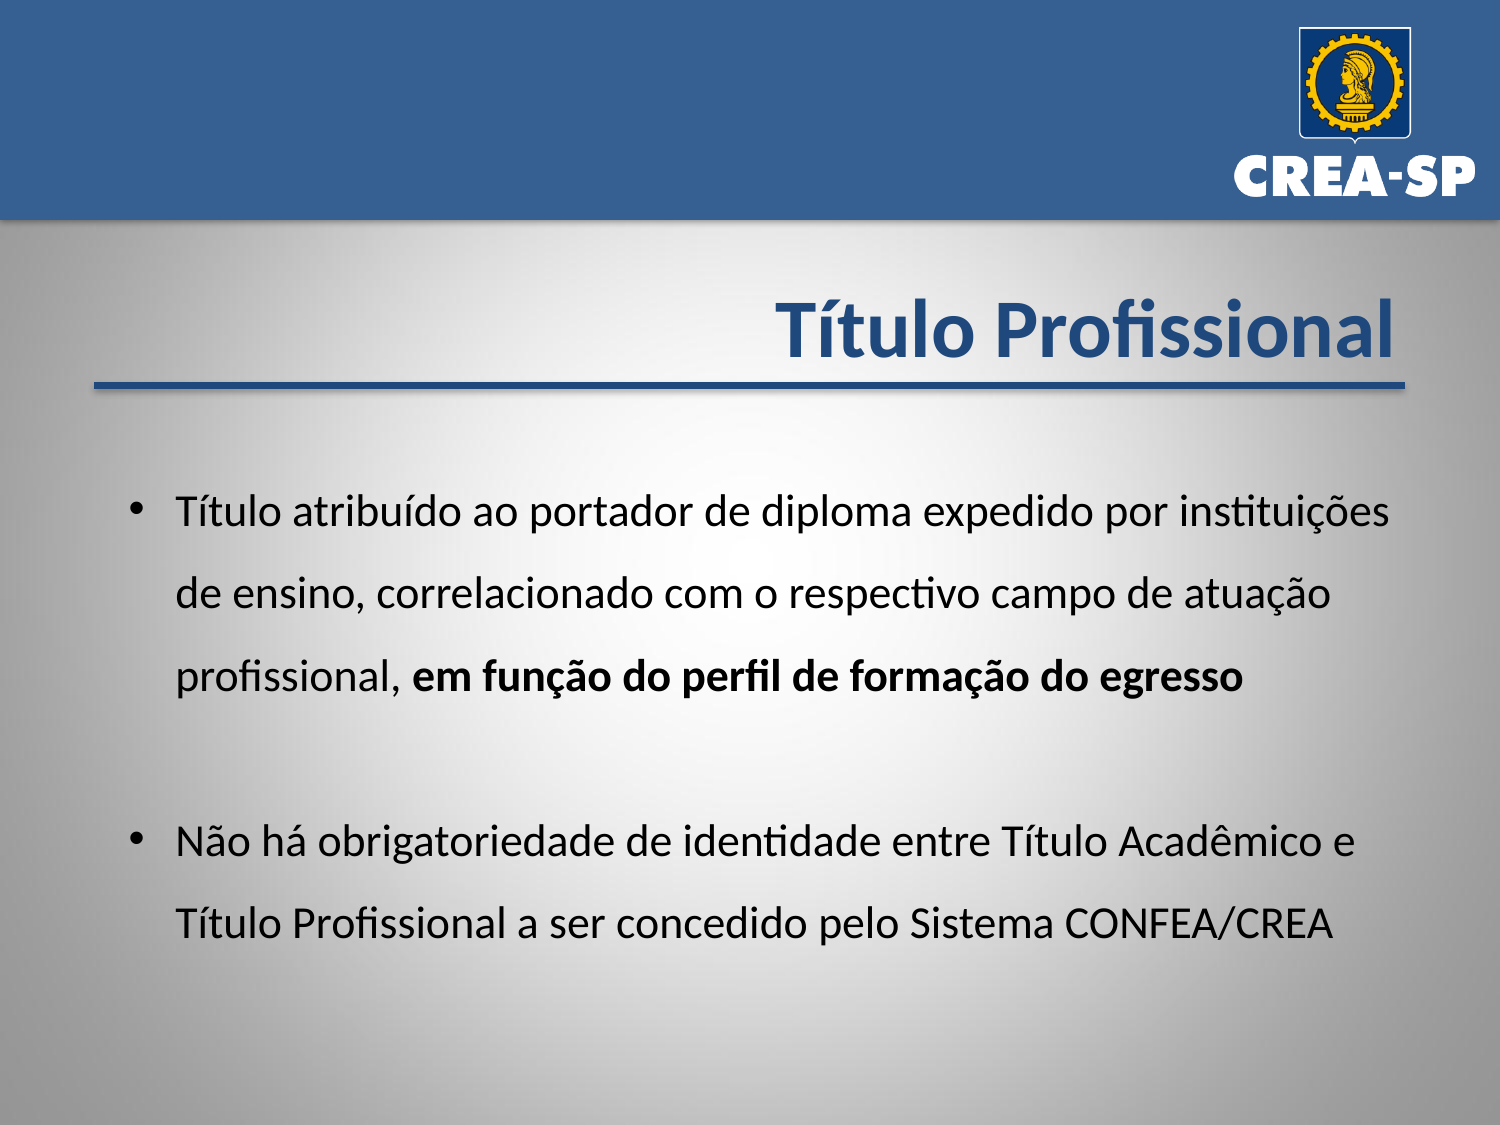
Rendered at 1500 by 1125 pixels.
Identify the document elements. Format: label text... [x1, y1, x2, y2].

picture [1234, 27, 1475, 197]
text_box Título Profissional [100, 267, 1412, 382]
text_box Título atribuído ao portador de diploma expedido por instituições de ensino, correlacionado com o respectivo campo de atuação profissional, em função do perfil de formação do egresso Não há obrigatoriedade de identidade entre Título Acadêmico e Título Profissional a ser concedido pelo Sistema CONFEA/CREA [94, 445, 1412, 956]
picture [0, 220, 1500, 1125]
